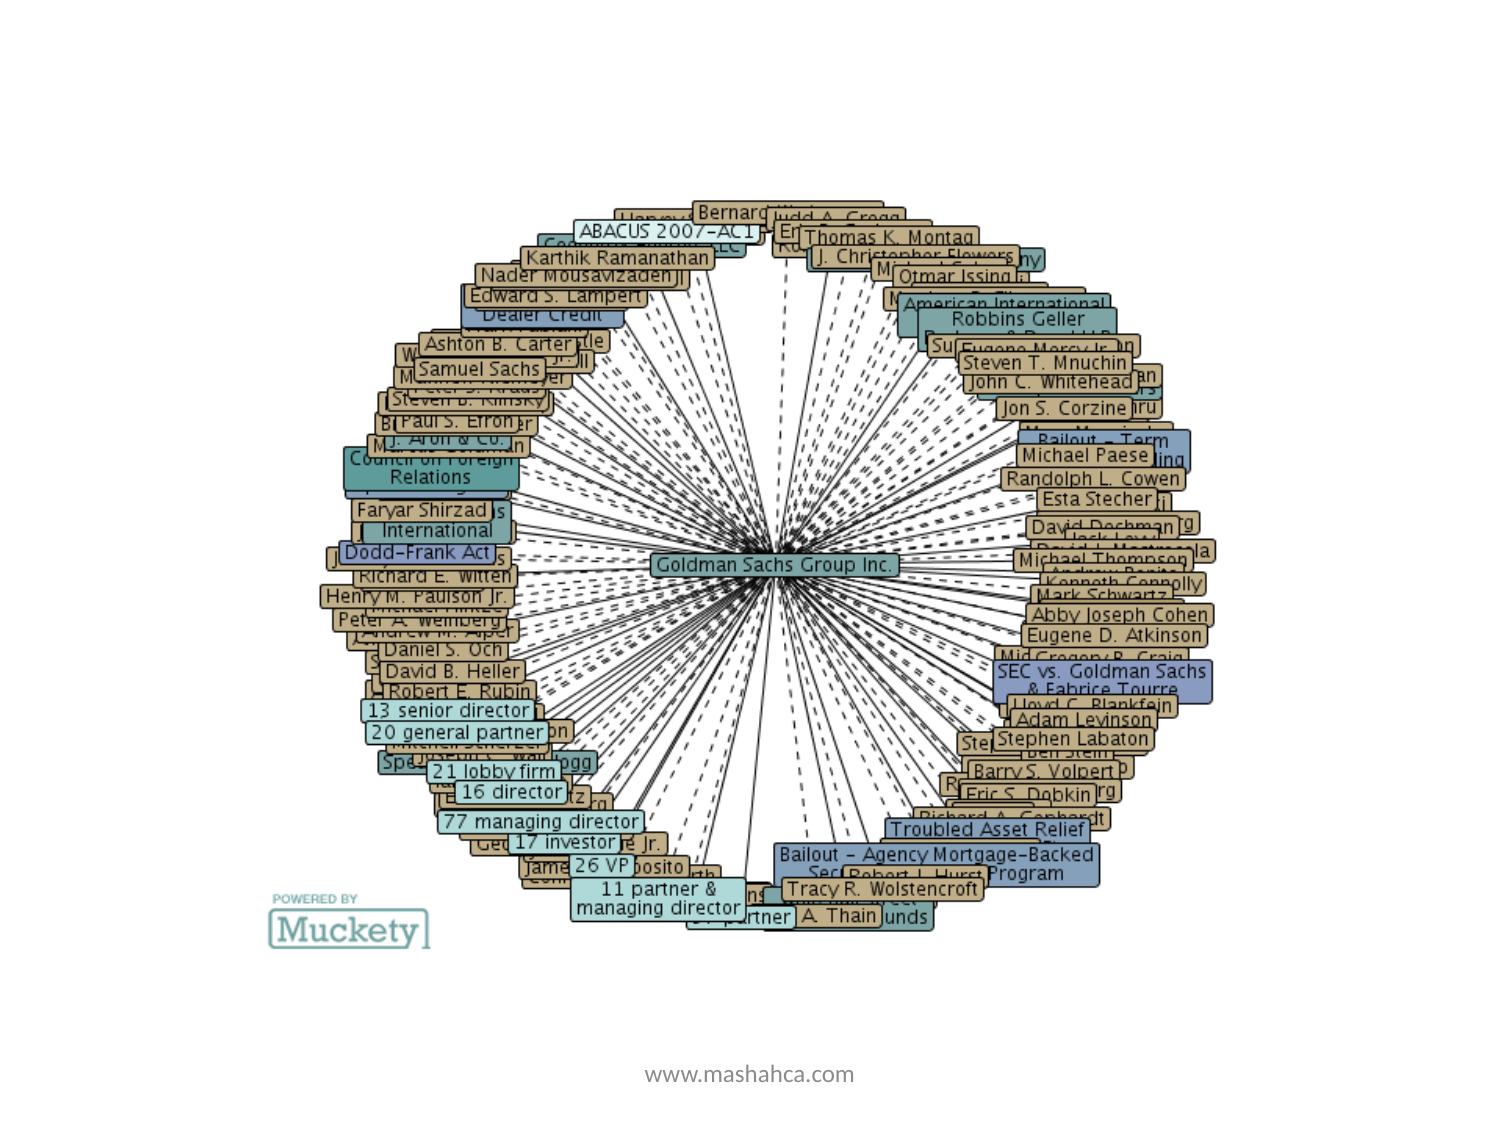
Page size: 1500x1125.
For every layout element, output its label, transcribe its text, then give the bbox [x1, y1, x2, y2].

footer www.mashahca.com [512, 1042, 988, 1103]
picture [262, 174, 1279, 957]
